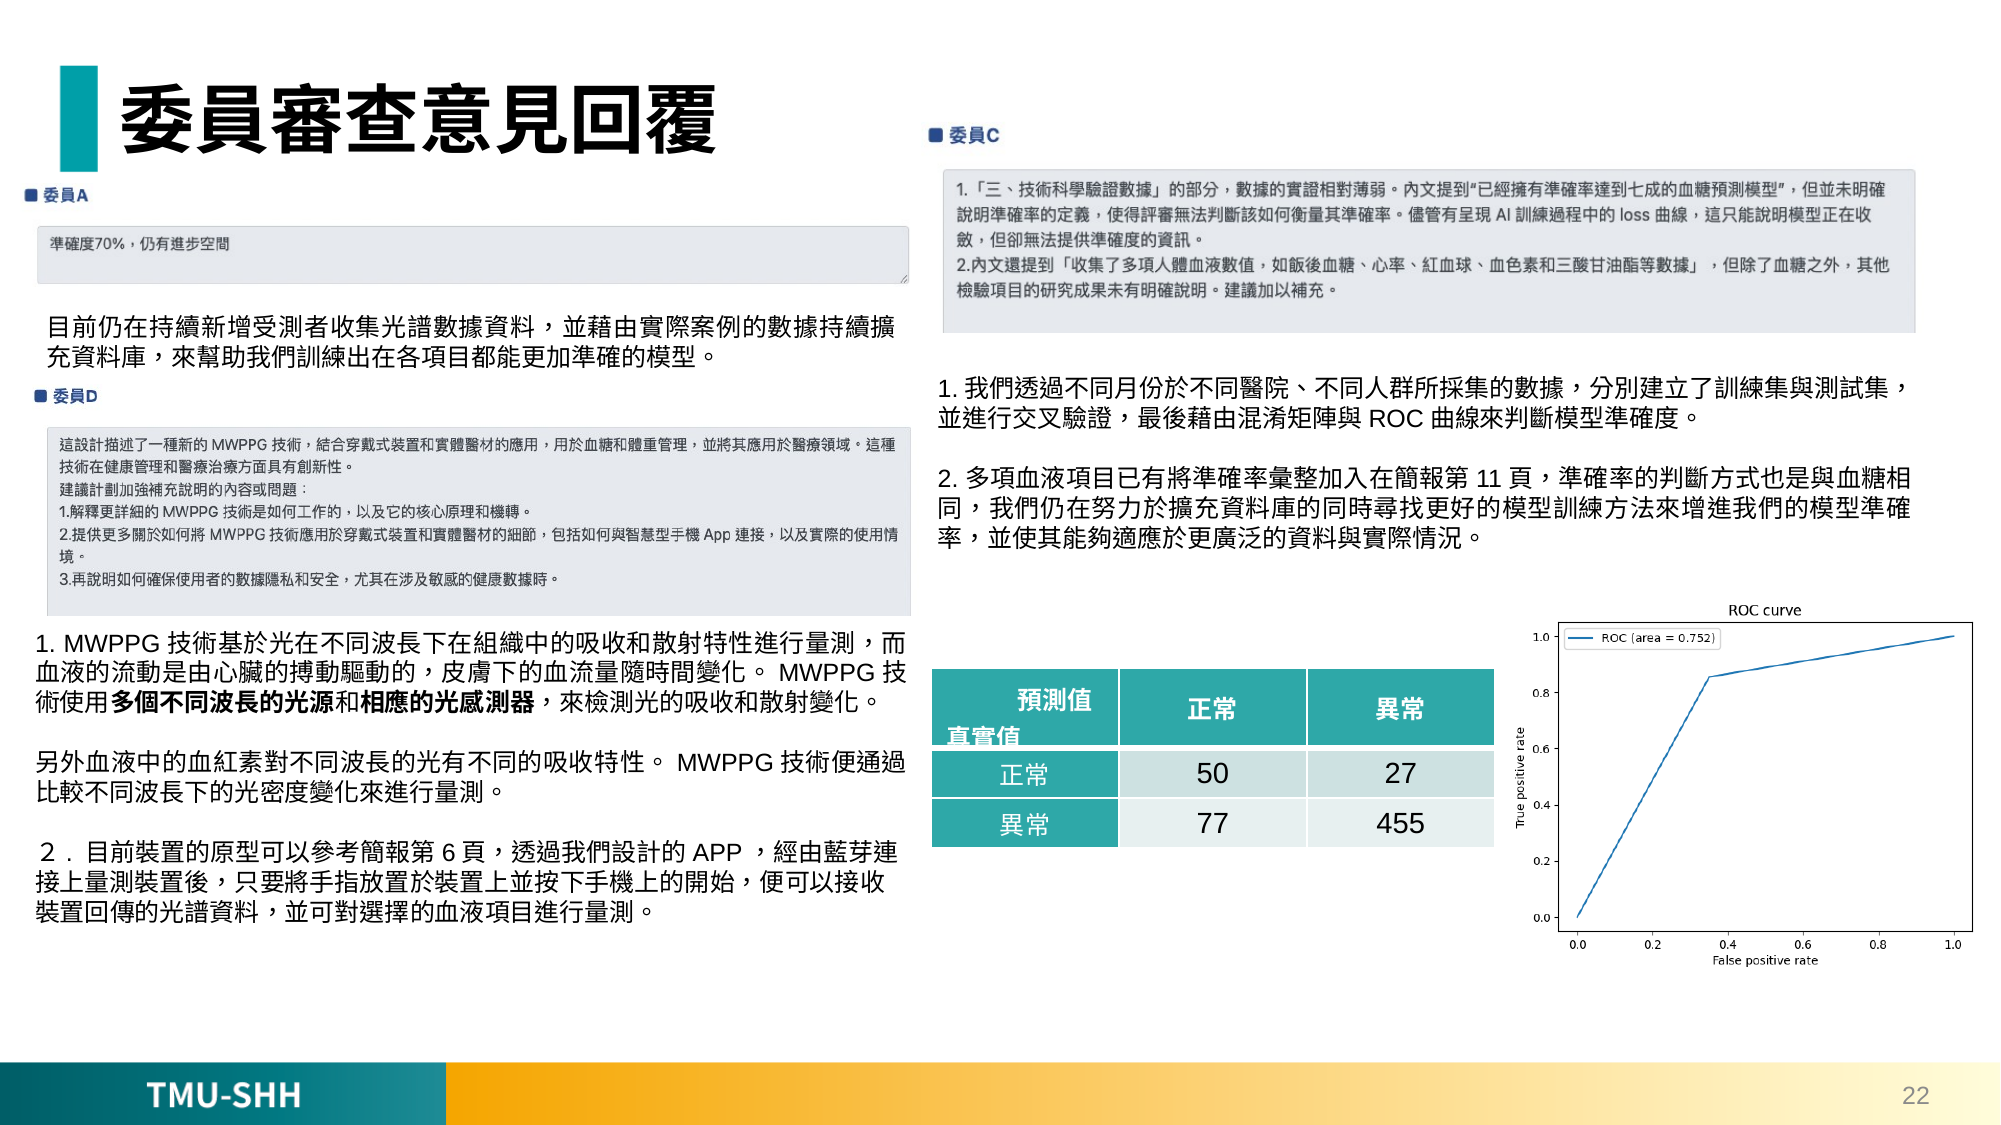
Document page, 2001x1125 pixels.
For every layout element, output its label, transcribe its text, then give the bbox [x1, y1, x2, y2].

text_box 目前仍在持續新增受測者收集光譜數據資料，並藉由實際案例的數據持續擴充資料庫，來幫助我們訓練出在各項目都能更加準確的模型。 [31, 304, 911, 380]
title 委員審查意見回覆 [104, 60, 1945, 174]
table_cell 77 [1120, 799, 1306, 847]
table_cell 455 [1308, 799, 1494, 847]
table_cell 異常 [932, 799, 1118, 847]
table_cell 正常 [932, 751, 1118, 797]
slide_number 22 [1740, 1065, 1945, 1125]
table_header 正常 [1120, 669, 1306, 745]
text_box 1.我們透過不同月份於不同醫院、不同人群所採集的數據，分別建立了訓練集與測試集，並進行交叉驗證，最後藉由混淆矩陣與ROC曲線來判斷模型準確度。 2.多項血液項目已有將準確率彙整加入在簡報第11頁，準確率的判斷方式也是與血糖相同，我們仍在努力於擴充資料庫的同時尋找更好的模型訓練方法來增進我們的模型準確率，並使其能夠適應於更廣泛的資料與實際情況。 [922, 365, 1927, 560]
table_cell 27 [1308, 751, 1494, 797]
picture [0, 0, 2001, 1125]
table_header 異常 [1308, 669, 1494, 745]
table_header 預測值 真實值 [932, 669, 1118, 745]
table_cell 50 [1120, 751, 1306, 797]
text_box 1. MWPPG技術基於光在不同波長下在組織中的吸收和散射特性進行量測，而血液的流動是由心臟的搏動驅動的，皮膚下的血流量隨時間變化。MWPPG技術使用多個不同波長的光源和相應的光感測器，來檢測光的吸收和散射變化。 另外血液中的血紅素對不同波長的光有不同的吸收特性。MWPPG技術便通過比較不同波長下的光密度變化來進行量測。 ２. 目前裝置的原型可以參考簡報第6頁，透過我們設計的APP，經由藍芽連接上量測裝置後，只要將手指放置於裝置上並按下手機上的開始，便可以接收裝置回傳的光譜資料，並可對選擇的血液項目進行量測。 [20, 619, 922, 934]
